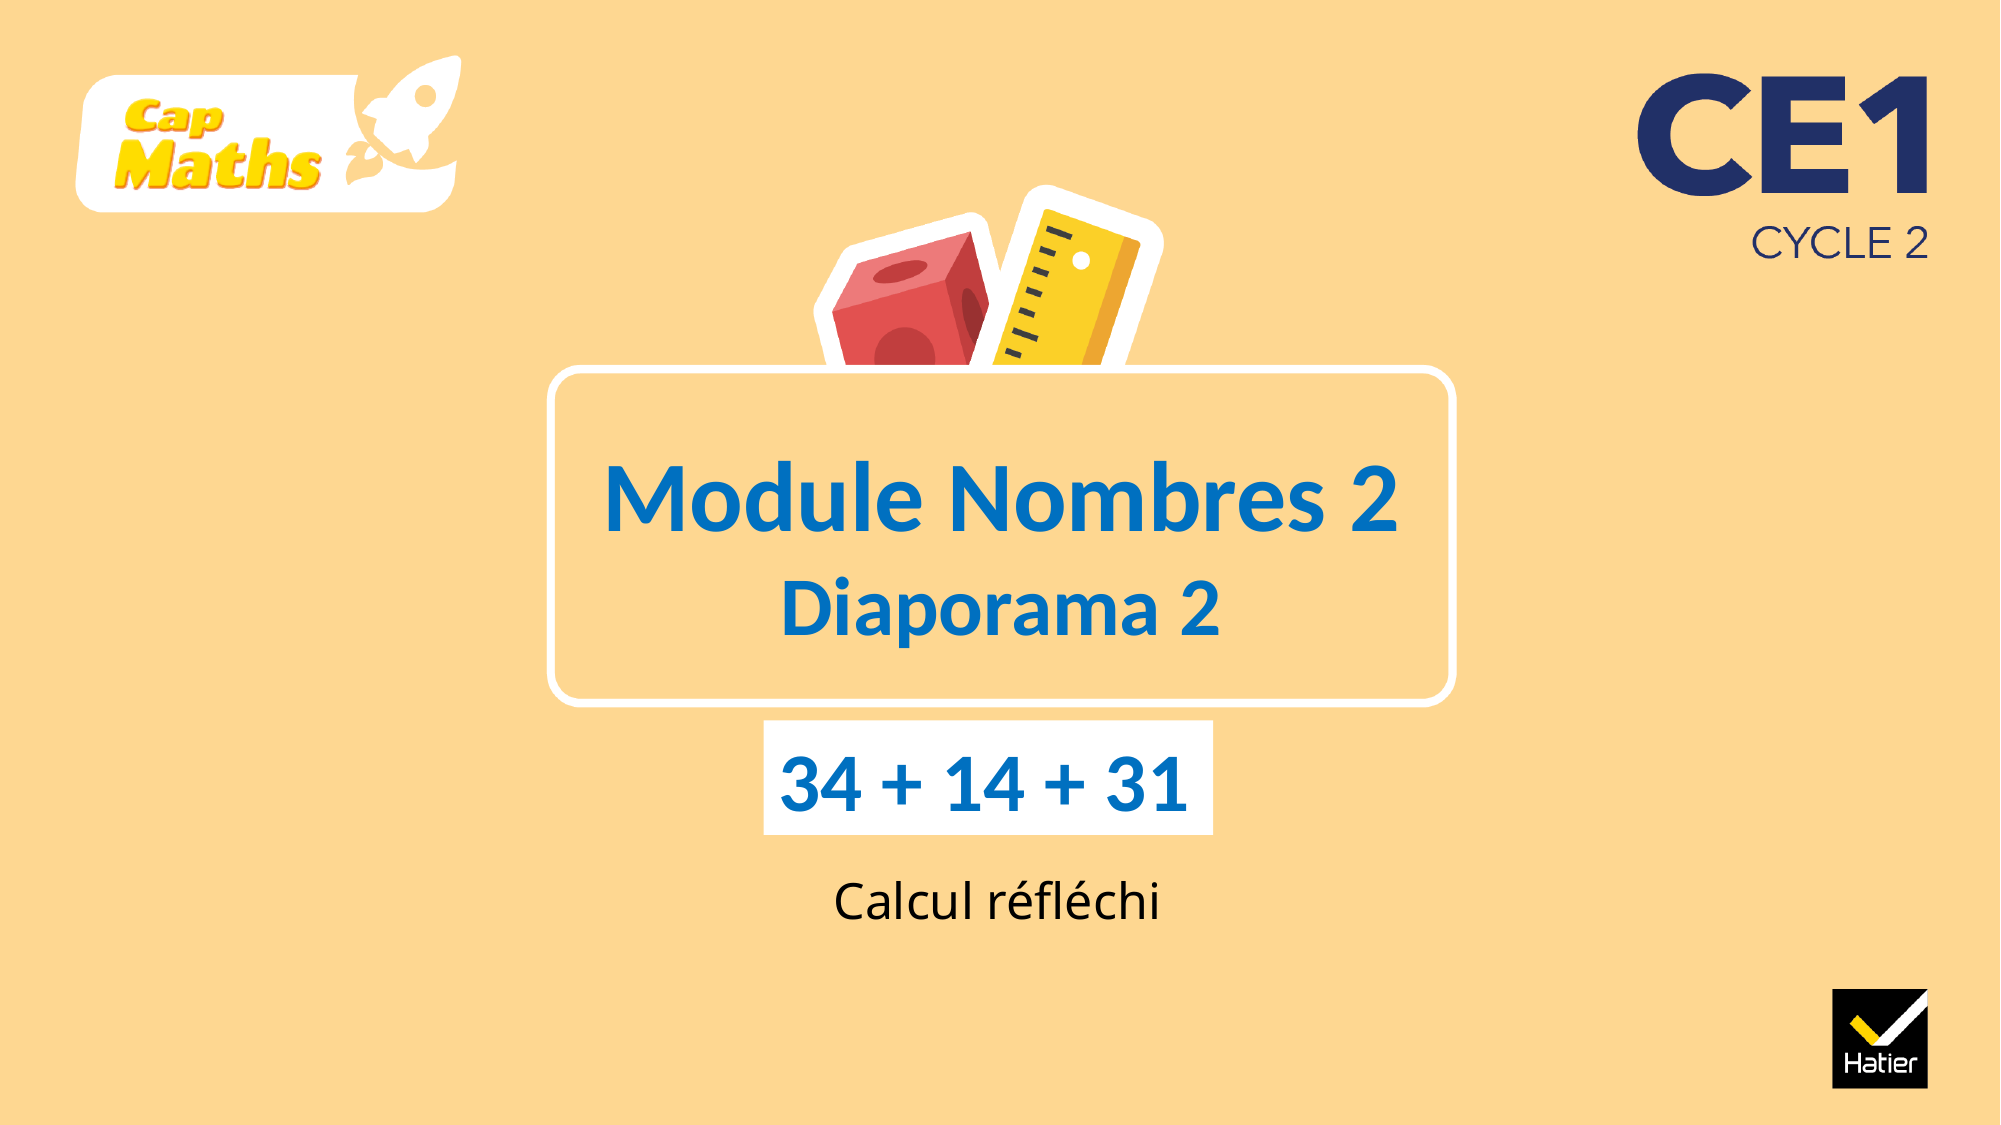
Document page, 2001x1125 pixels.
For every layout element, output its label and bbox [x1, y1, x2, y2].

list [0, 0, 2000, 1125]
